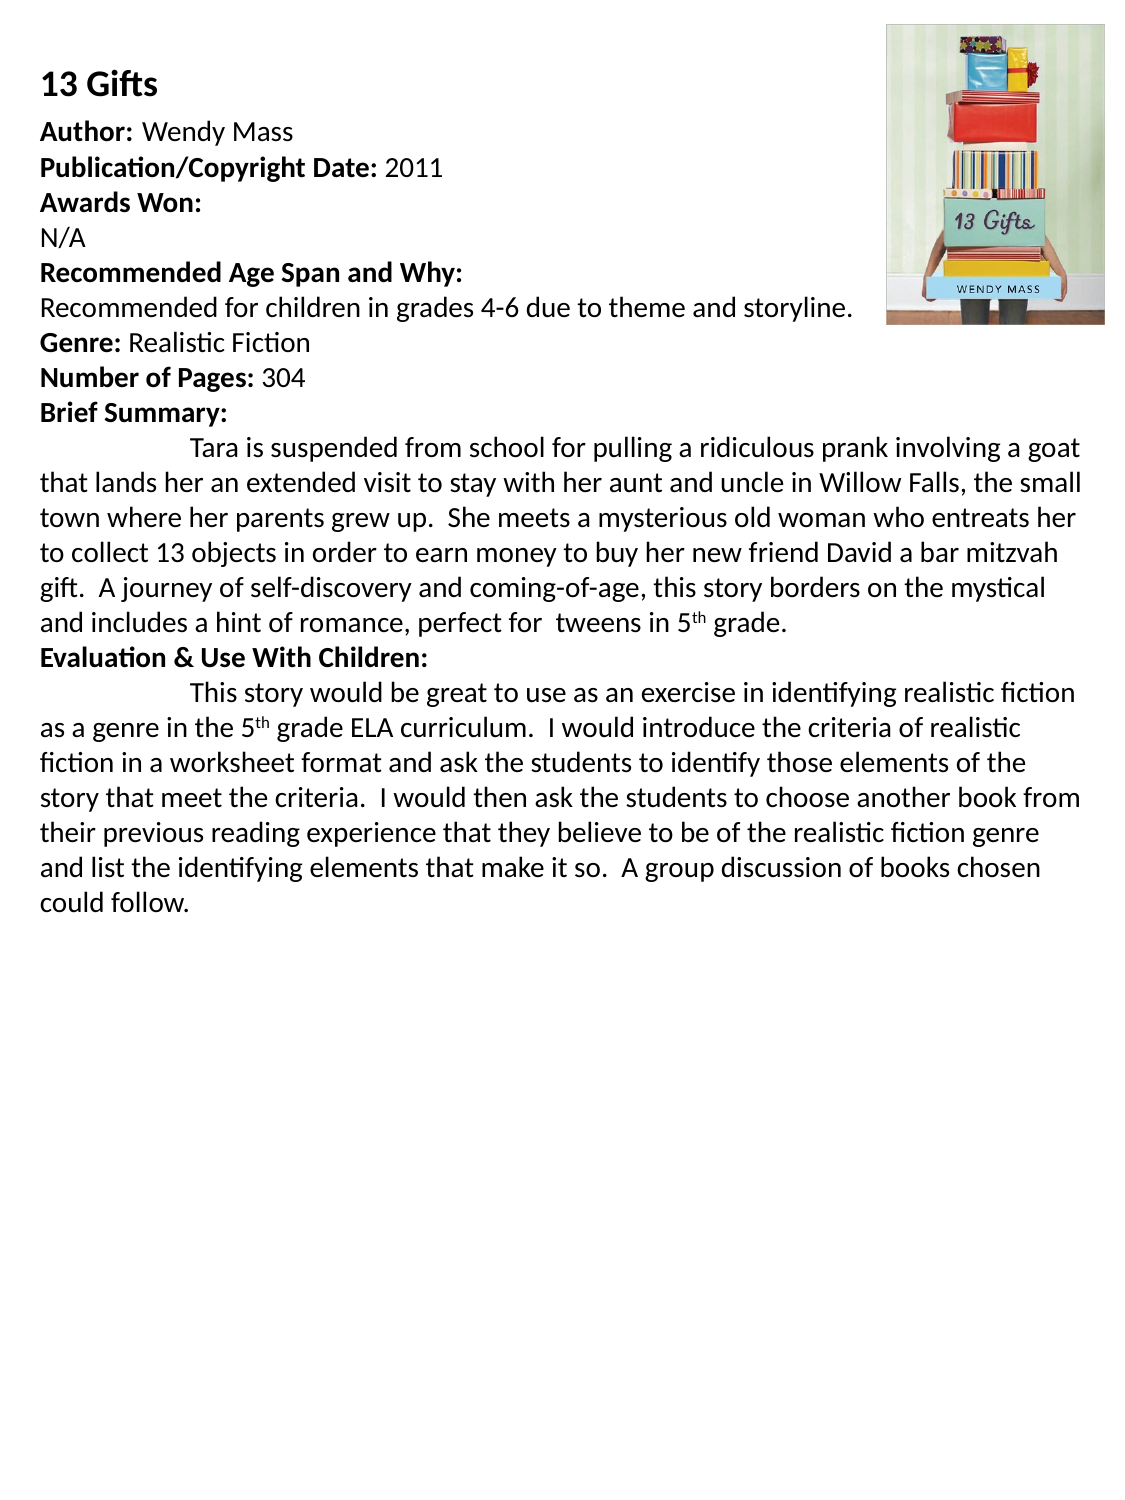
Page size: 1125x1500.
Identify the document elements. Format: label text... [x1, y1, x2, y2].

picture [886, 24, 1105, 326]
text_box 13 Gifts Author: Wendy Mass Publication/Copyright Date: 2011 Awards Won: N/A Recommended Age Span and Why: Recommended for children in grades 4-6 due to theme and storyline. Genre: Realistic Fiction Number of Pages: 304 Brief Summary: Tara is suspended from school for pulling a ridiculous prank involving a goat that lands her an extended visit to stay with her aunt and uncle in Willow Falls, the small town where her parents grew up. She meets a mysterious old woman who entreats her to collect 13 objects in order to earn money to buy her new friend David a bar mitzvah gift. A journey of self-discovery and coming-of-age, this story borders on the mystical and includes a hint of romance, perfect for tweens in 5th grade. Evaluation & Use With Children: This story would be great to use as an exercise in identifying realistic fiction as a genre in the 5th grade ELA curriculum. I would introduce the criteria of realistic fiction in a worksheet format and ask the students to identify those elements of the story that meet the criteria. I would then ask the students to choose another book from their previous reading experience that they believe to be of the realistic fiction genre and list the identifying elements that make it so. A group discussion of books chosen could follow. [24, 51, 1100, 926]
